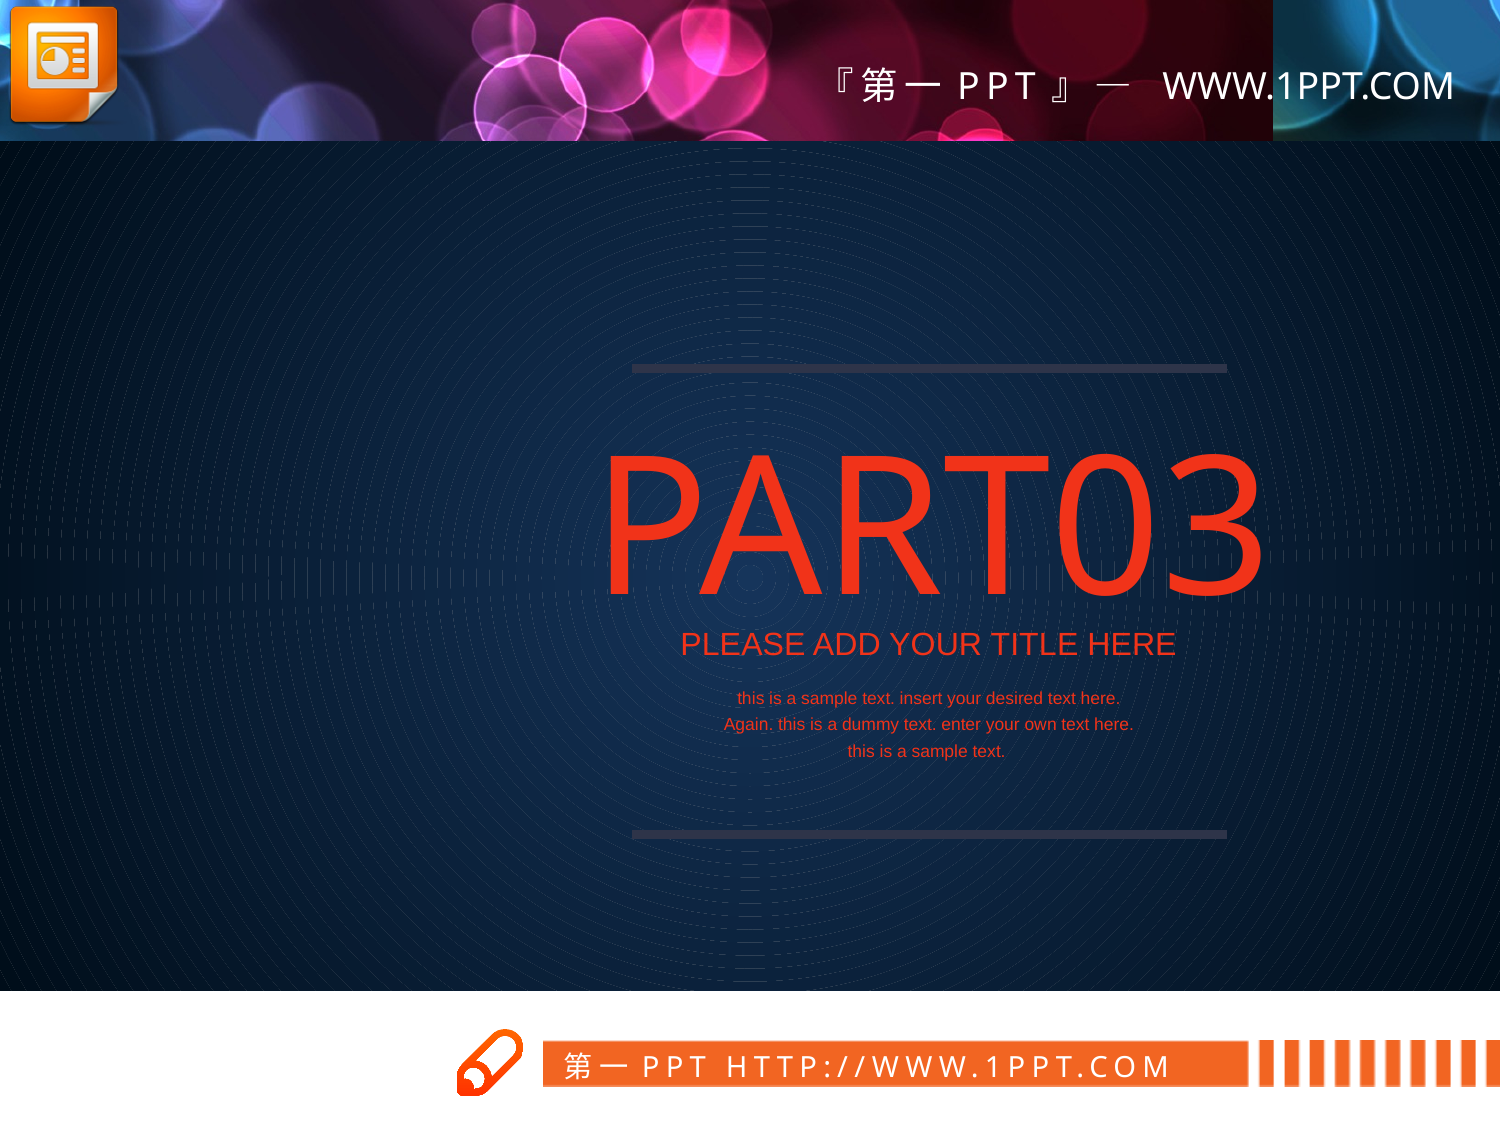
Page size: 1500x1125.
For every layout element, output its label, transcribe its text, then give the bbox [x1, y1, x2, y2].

text_box this is a sample text. insert your desired text here. Again. this is a dummy text. enter your own text here. this is a sample text. [705, 674, 1154, 769]
text_box PART03 [577, 394, 1287, 641]
picture [543, 1040, 1500, 1087]
text_box PLEASE ADD YOUR TITLE HERE [665, 615, 1193, 670]
picture [0, 0, 1500, 141]
